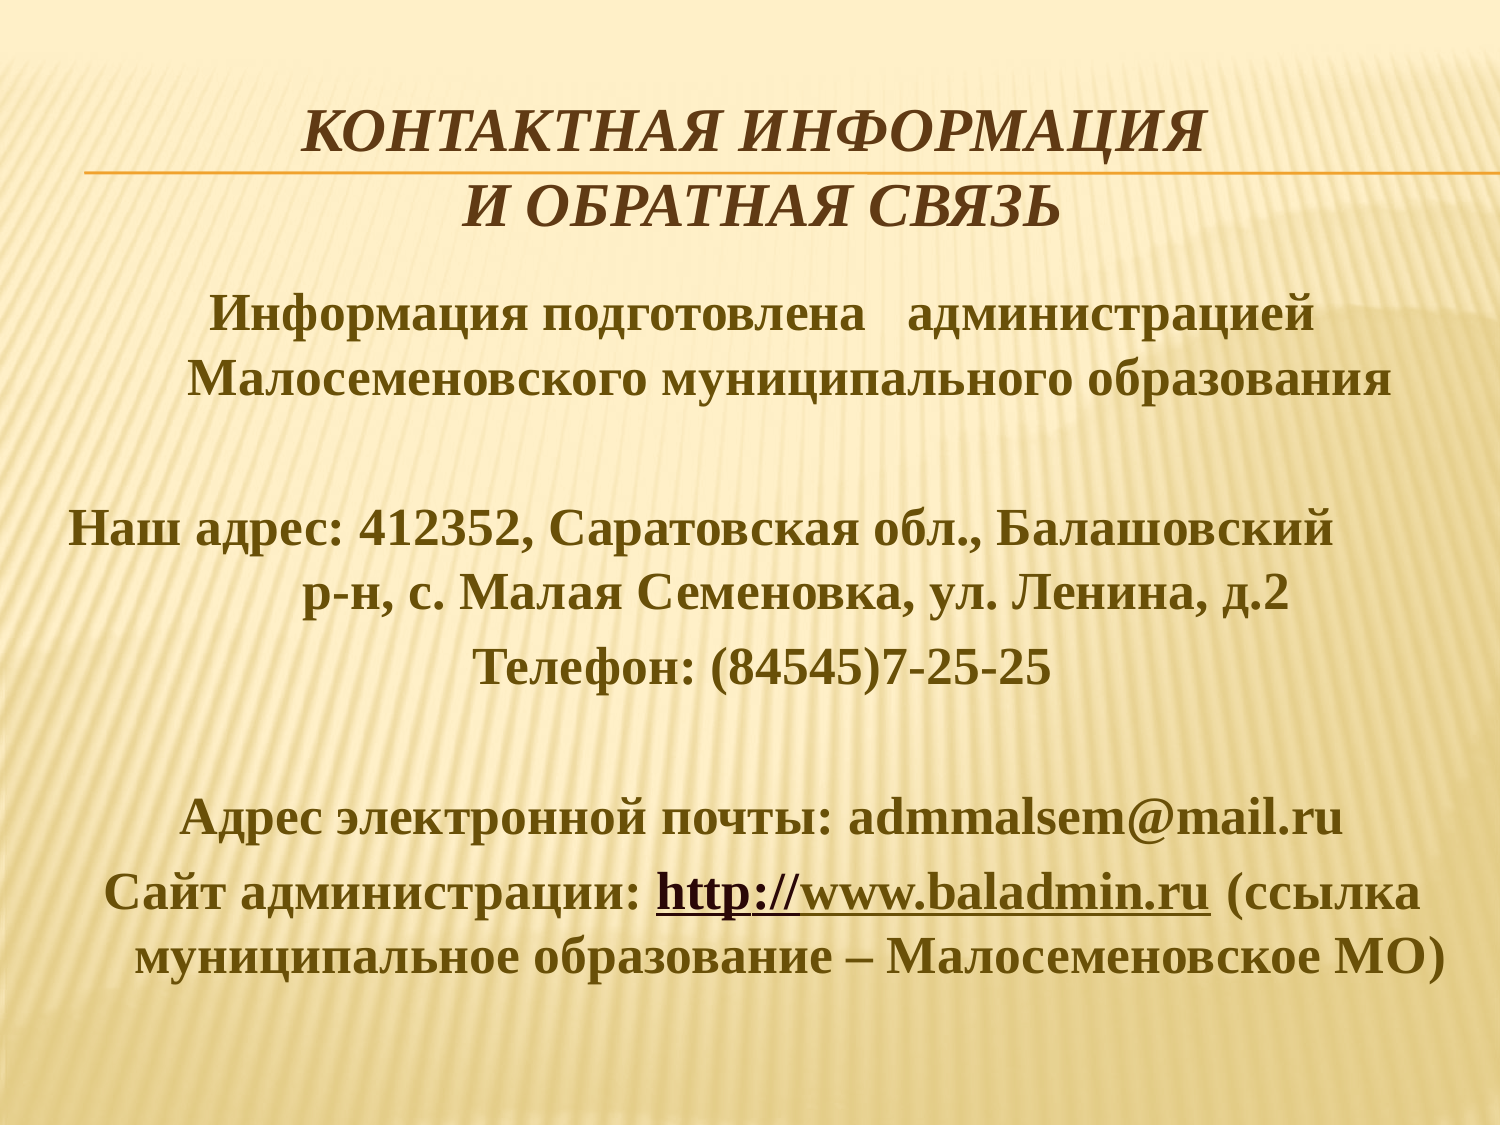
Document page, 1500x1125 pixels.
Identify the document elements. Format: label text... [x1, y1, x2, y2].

list Информация подготовлена администрацией Малосеменовского муниципального образования Наш адрес: 412352, Саратовская обл., Балашовский р-н, с. Малая Семеновка, ул. Ленина, д.2 Телефон: (84545)7-25-25 Адрес электронной почты: admmalsem@mail.ru Сайт администрации: http://www.baladmin.ru (ссылка муниципальное образование – Малосеменовское МО) [50, 269, 1475, 998]
title Контактная информация и обратная связь [50, 82, 1475, 247]
